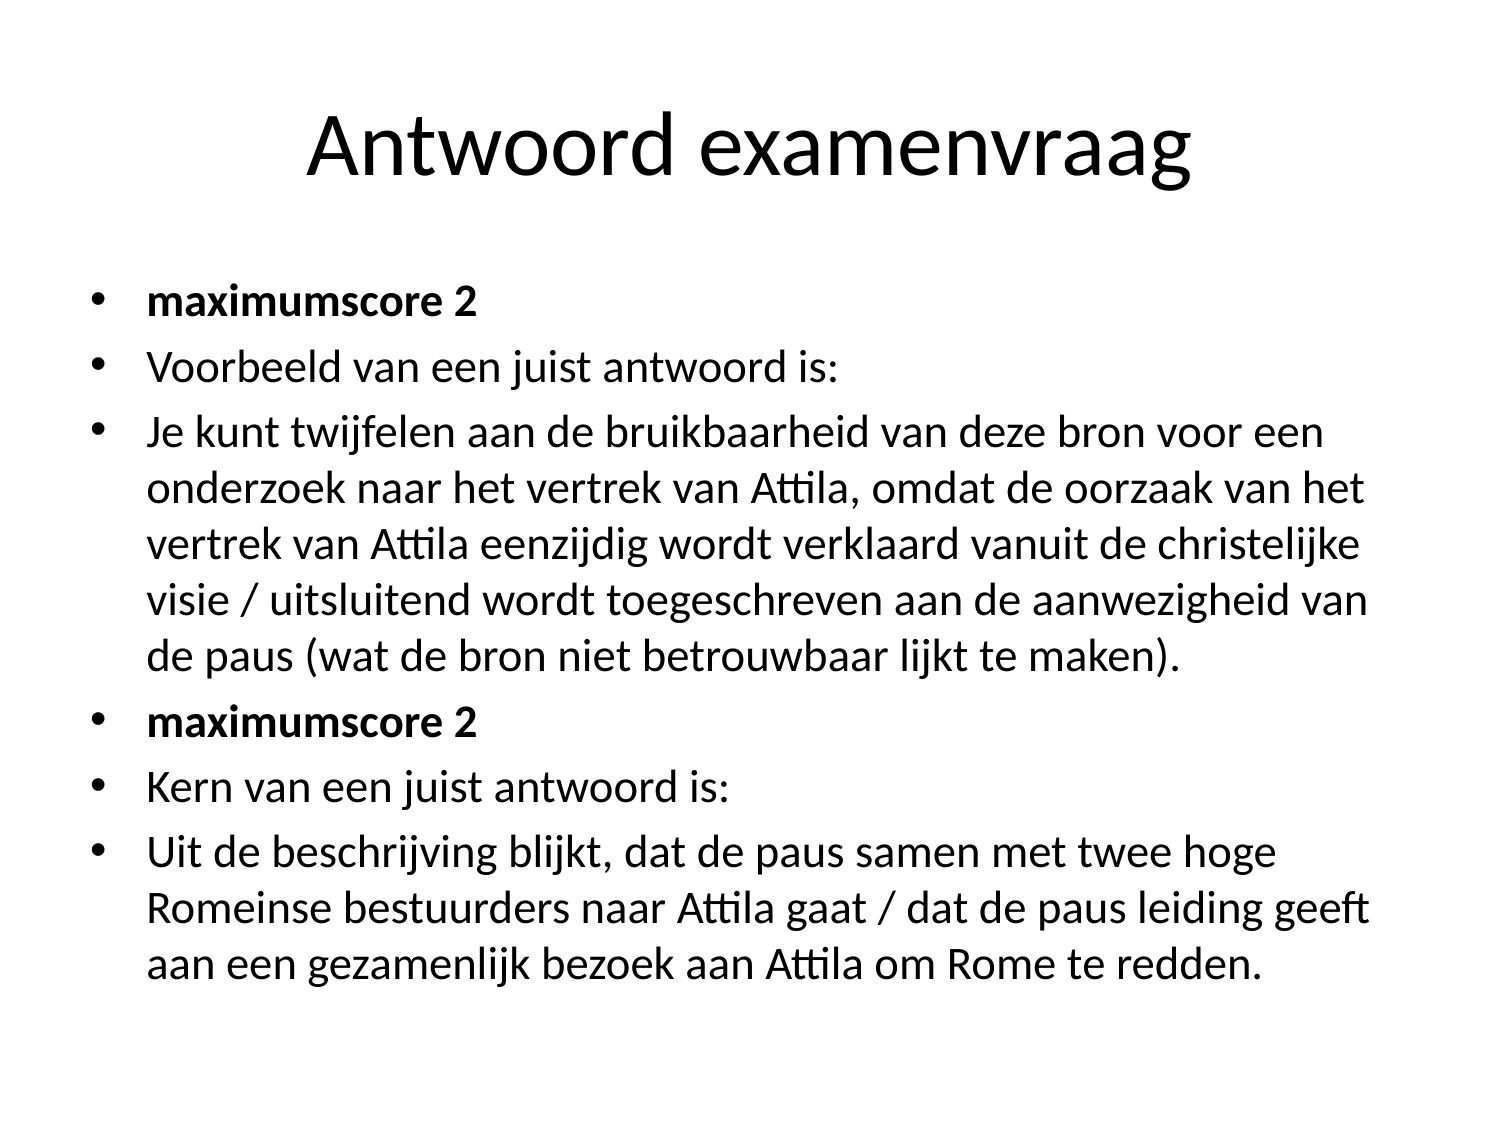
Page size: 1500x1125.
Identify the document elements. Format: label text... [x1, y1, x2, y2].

title Antwoord examenvraag [75, 45, 1425, 233]
list maximumscore 2 Voorbeeld van een juist antwoord is: Je kunt twijfelen aan de bruikbaarheid van deze bron voor een onderzoek naar het vertrek van Attila, omdat de oorzaak van het vertrek van Attila eenzijdig wordt verklaard vanuit de christelijke visie / uitsluitend wordt toegeschreven aan de aanwezigheid van de paus (wat de bron niet betrouwbaar lijkt te maken). maximumscore 2 Kern van een juist antwoord is: Uit de beschrijving blijkt, dat de paus samen met twee hoge Romeinse bestuurders naar Attila gaat / dat de paus leiding geeft aan een gezamenlijk bezoek aan Attila om Rome te redden. [75, 262, 1425, 1005]
